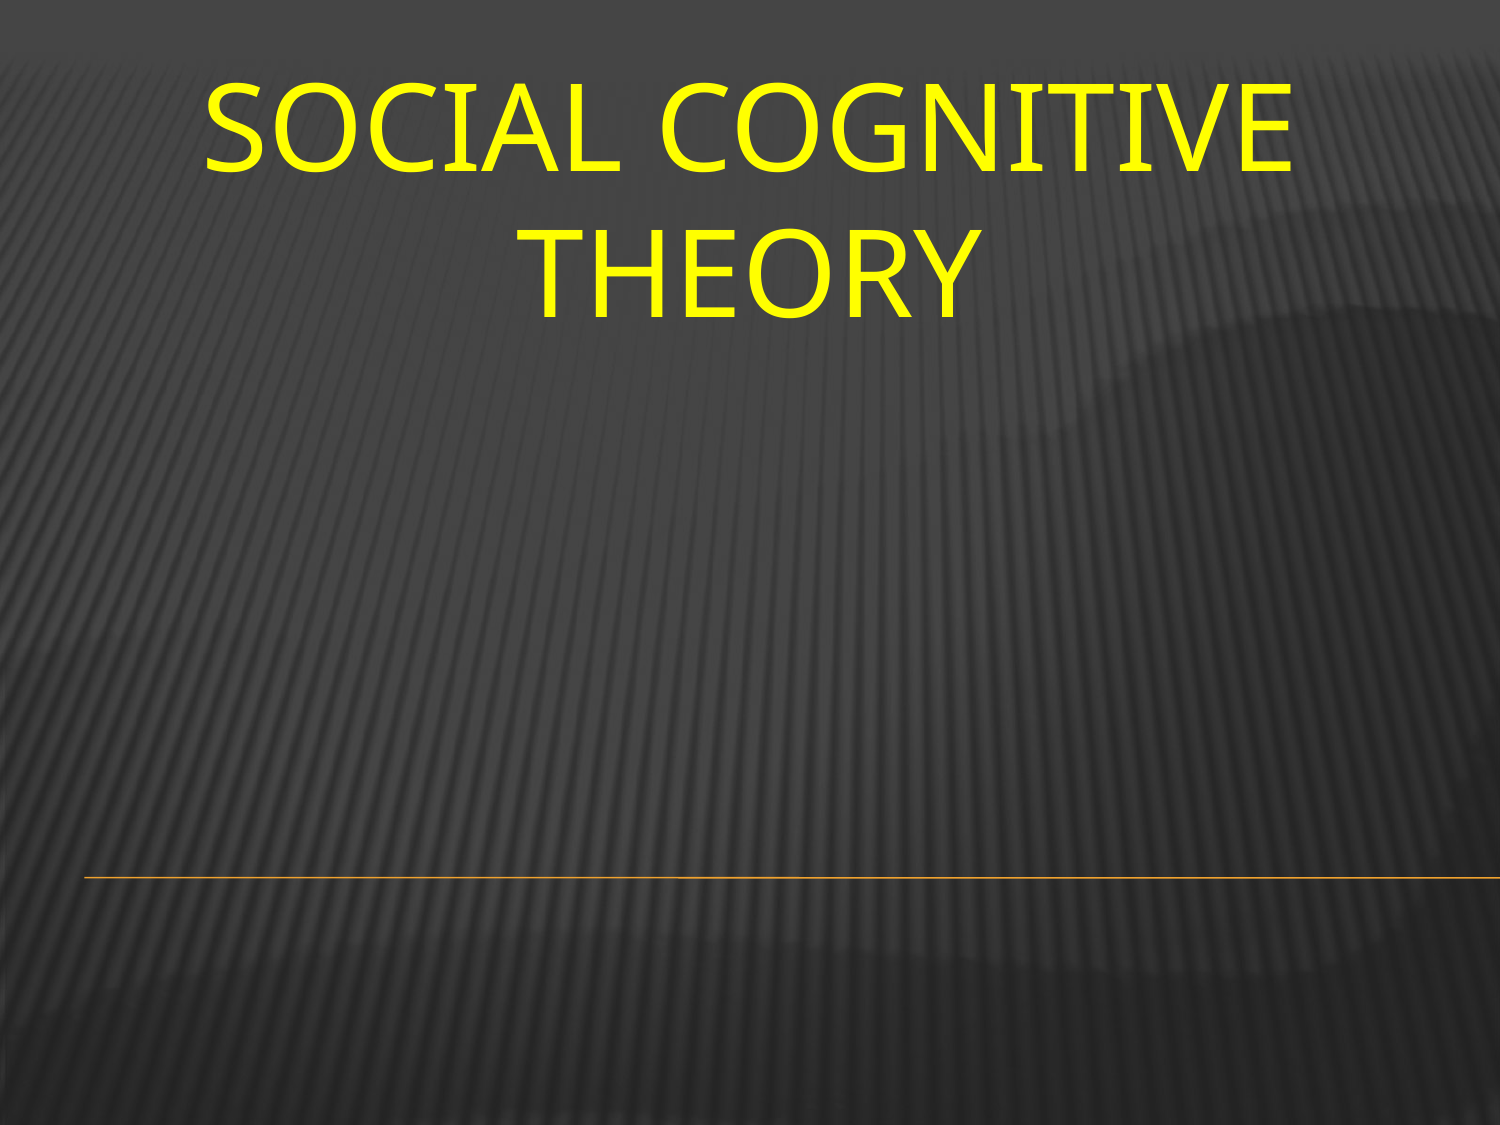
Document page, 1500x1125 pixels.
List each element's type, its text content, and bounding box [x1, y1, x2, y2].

title SOCIAL COGNITIVE THEORY [24, 75, 1475, 317]
